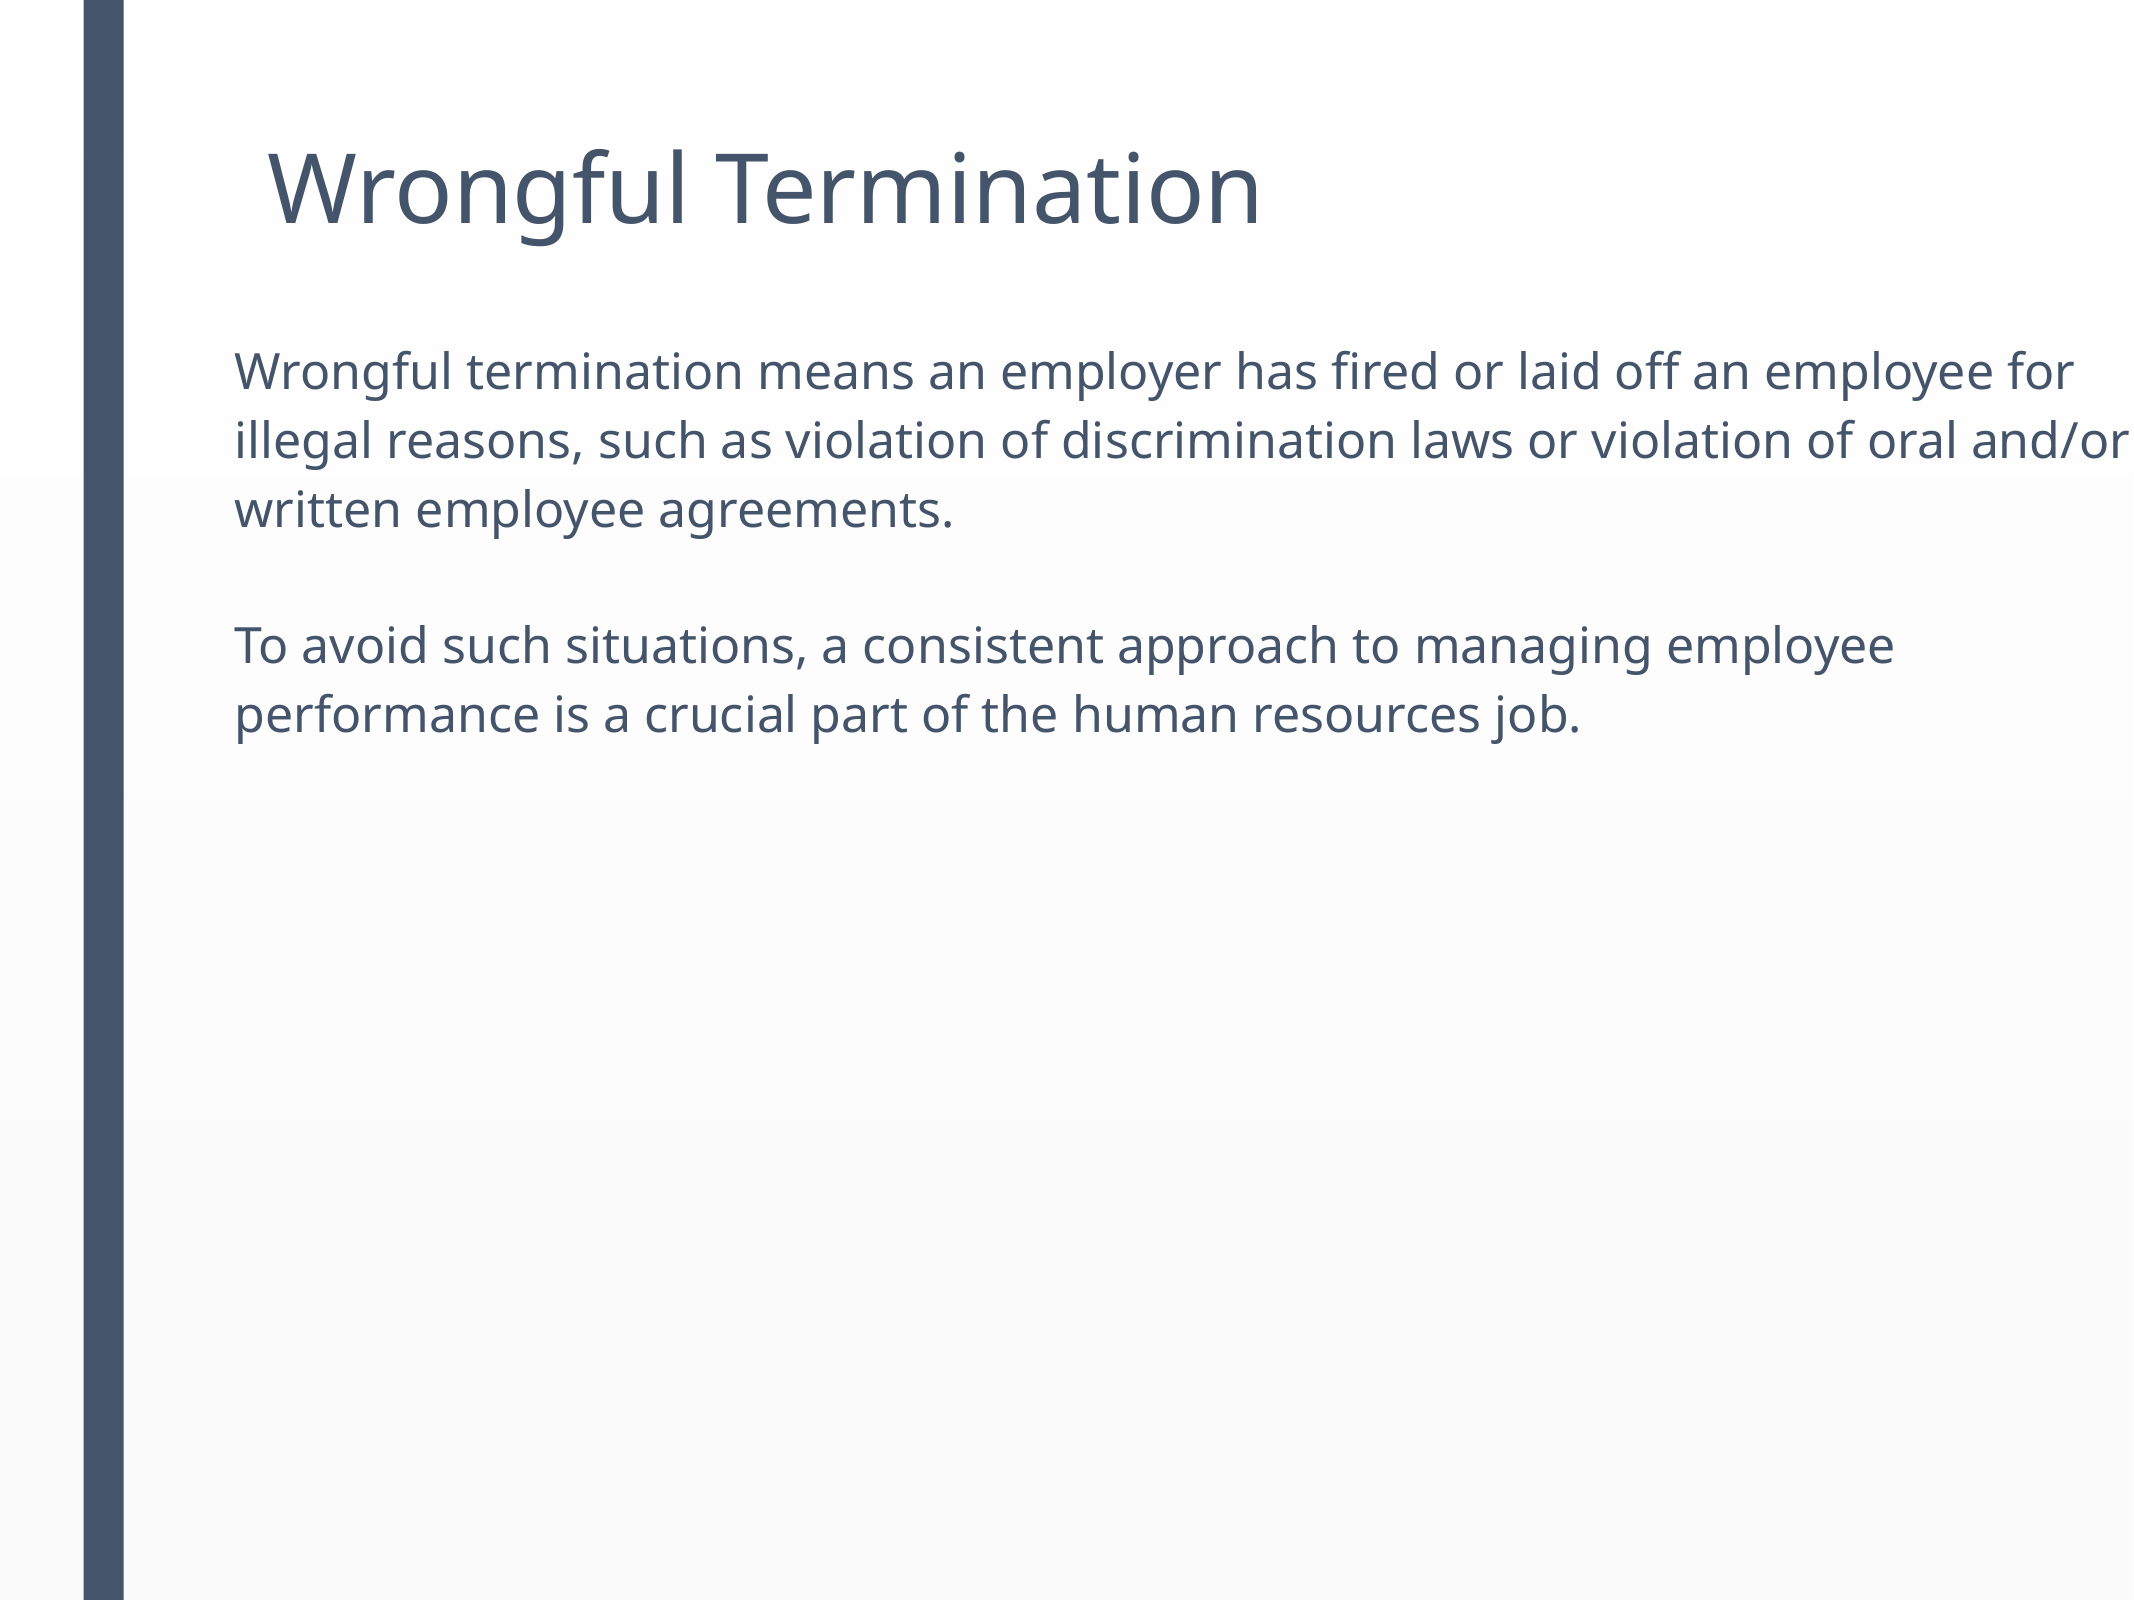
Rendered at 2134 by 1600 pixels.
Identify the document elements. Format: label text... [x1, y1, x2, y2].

list Wrongful termination means an employer has fired or laid off an employee for illegal reasons, such as violation of discrimination laws or violation of oral and/or written employee agreements. To avoid such situations, a consistent approach to managing employee performance is a crucial part of the human resources job. [192, 315, 2134, 1378]
title Wrongful Termination [252, 111, 2134, 290]
